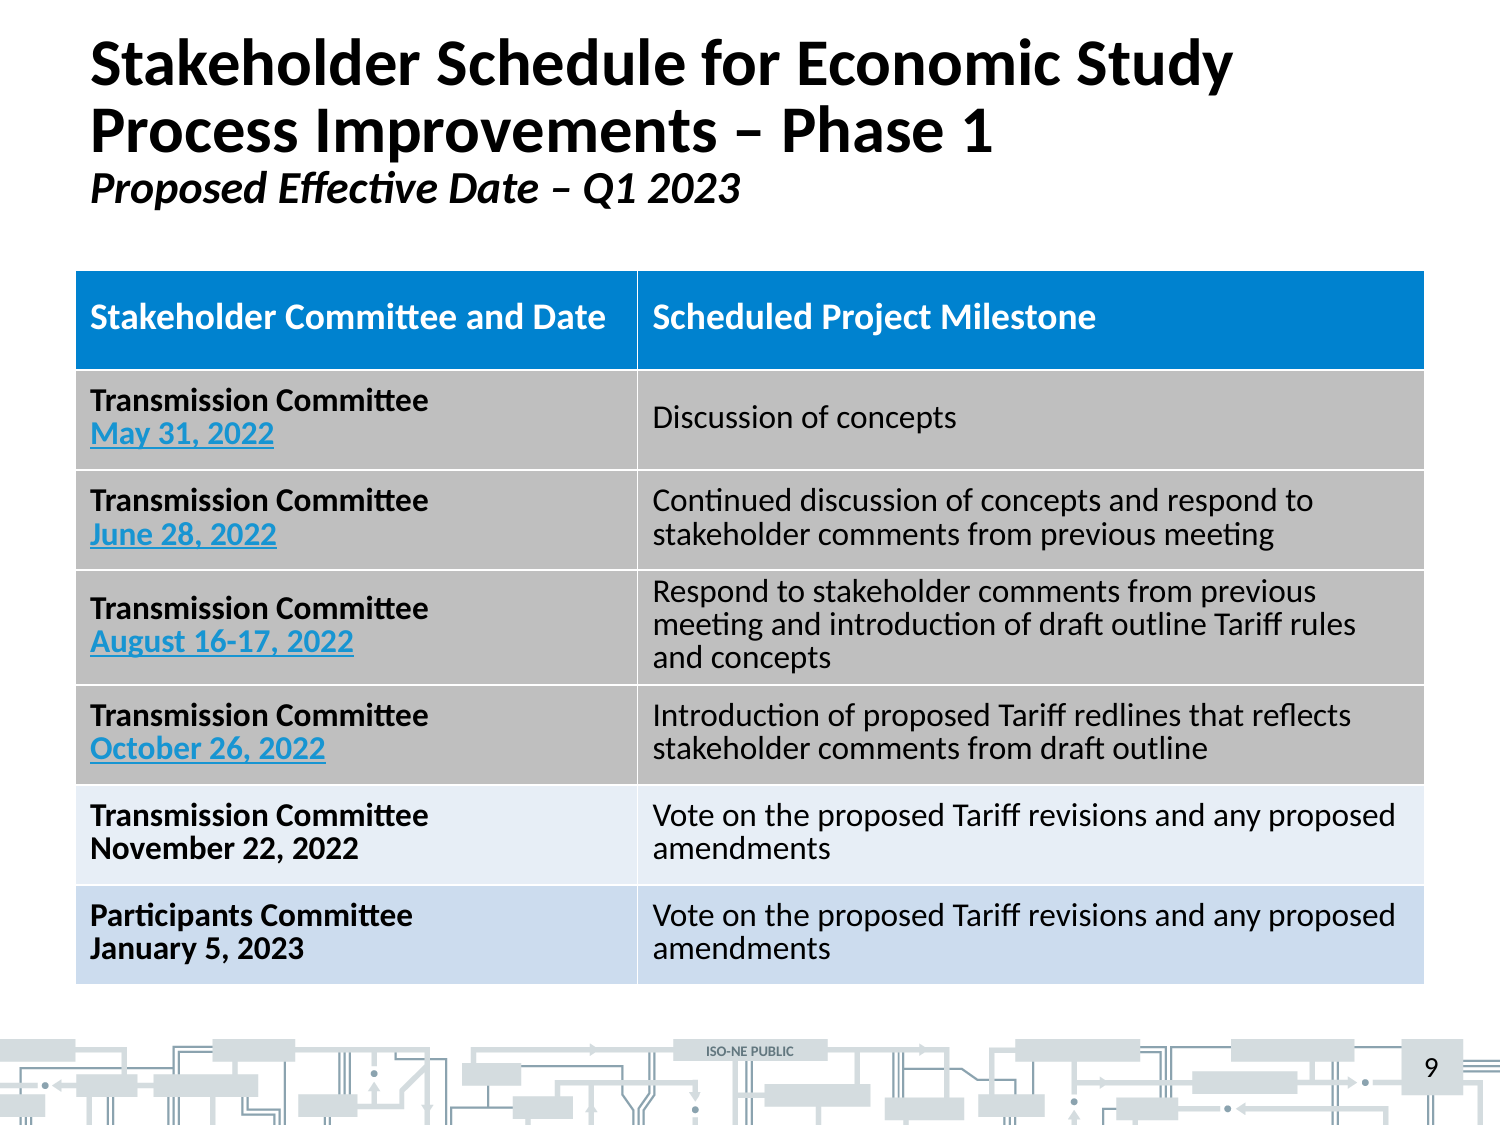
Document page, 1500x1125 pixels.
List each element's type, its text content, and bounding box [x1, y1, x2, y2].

picture [0, 1031, 1500, 1125]
title Stakeholder Schedule for Economic Study Process Improvements – Phase 1 Proposed Effective Date – Q1 2023 [75, 12, 1425, 238]
table_cell Vote on the proposed Tariff revisions and any proposed amendments [638, 886, 1424, 984]
table_cell Introduction of proposed Tariff redlines that reflects stakeholder comments from draft outline [638, 686, 1424, 784]
table_cell Transmission Committee November 22, 2022 [76, 786, 637, 884]
table_cell Transmission Committee May 31, 2022 [76, 371, 637, 469]
table_cell Transmission Committee June 28, 2022 [76, 471, 637, 569]
table_cell Discussion of concepts [638, 371, 1424, 469]
table_cell Transmission Committee August 16-17, 2022 [76, 571, 637, 684]
table_cell Participants Committee January 5, 2023 [76, 886, 637, 984]
table_cell Transmission Committee October 26, 2022 [76, 686, 637, 784]
table_header Scheduled Project Milestone [638, 271, 1424, 369]
table_header Stakeholder Committee and Date [76, 271, 637, 369]
slide_number 9 [1400, 1044, 1463, 1088]
table_cell Continued discussion of concepts and respond to stakeholder comments from previous meeting [638, 471, 1424, 569]
table_cell Respond to stakeholder comments from previous meeting and introduction of draft outline Tariff rules and concepts [638, 571, 1424, 684]
table_cell Vote on the proposed Tariff revisions and any proposed amendments [638, 786, 1424, 884]
